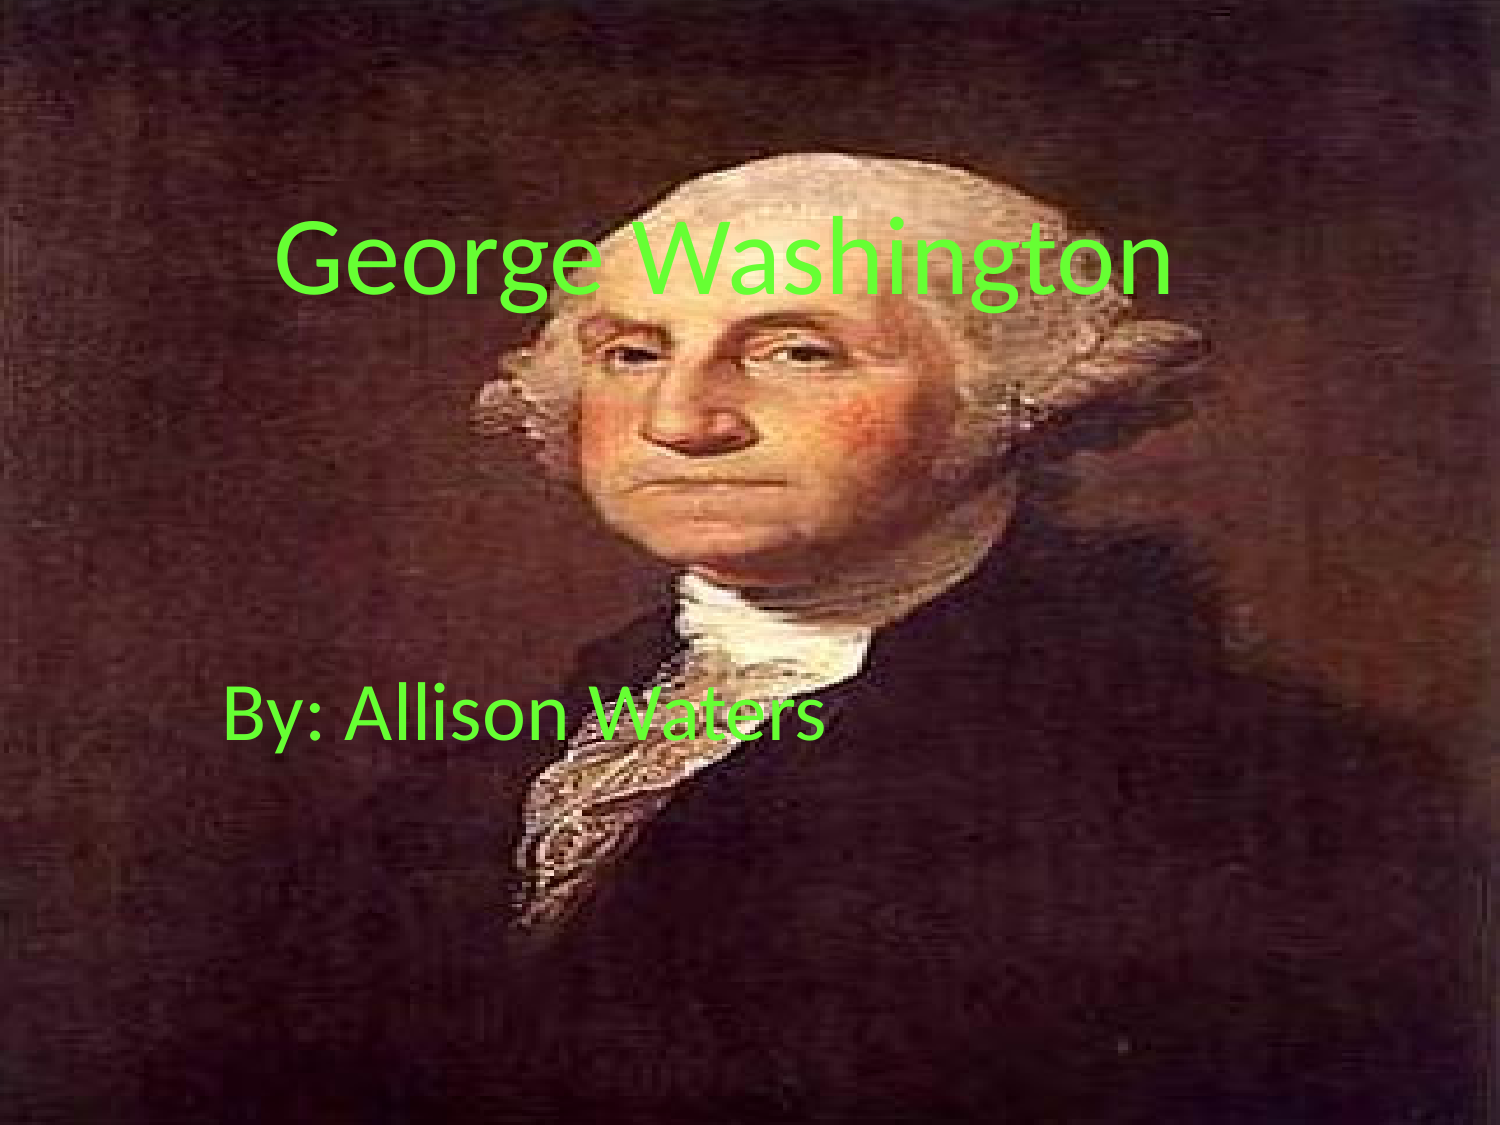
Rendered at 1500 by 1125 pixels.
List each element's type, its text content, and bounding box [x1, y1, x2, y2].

picture [0, 0, 1500, 1125]
title George Washington [99, 75, 1375, 425]
subtitle By: Allison Waters [0, 650, 1050, 938]
